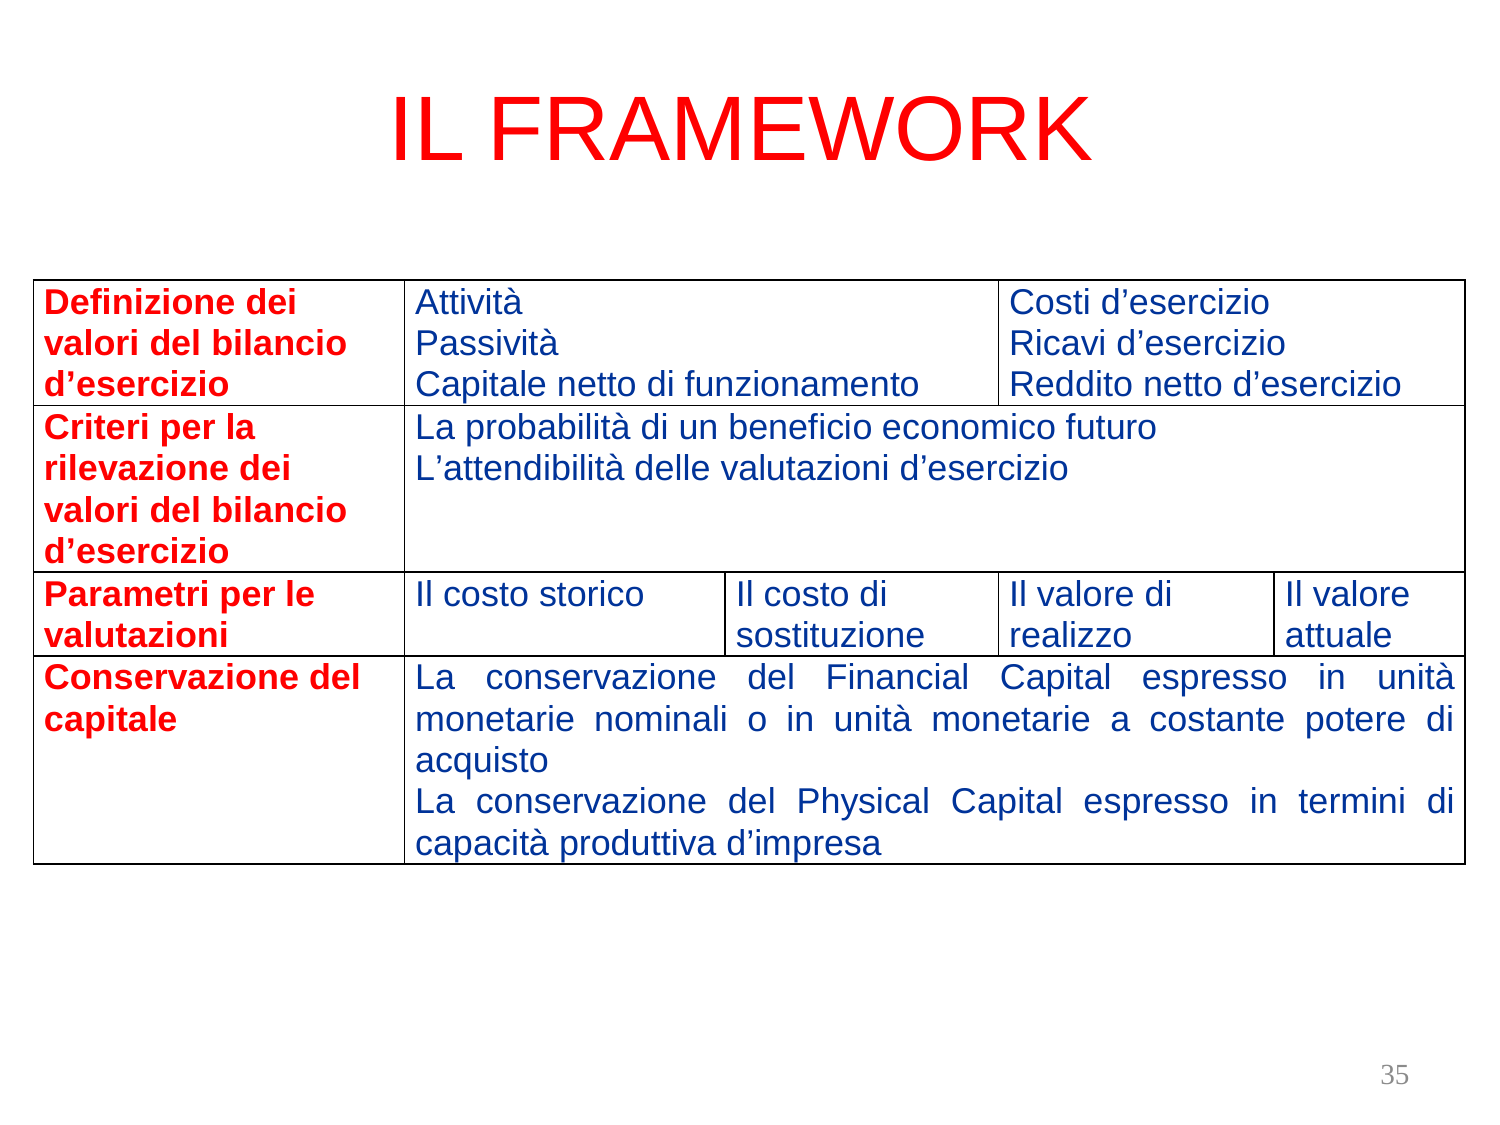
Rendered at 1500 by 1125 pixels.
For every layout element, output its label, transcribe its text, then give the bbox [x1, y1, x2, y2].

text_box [32, 279, 1470, 899]
slide_number 35 [1074, 1042, 1425, 1103]
title IL FRAMEWORK [0, 10, 1500, 238]
